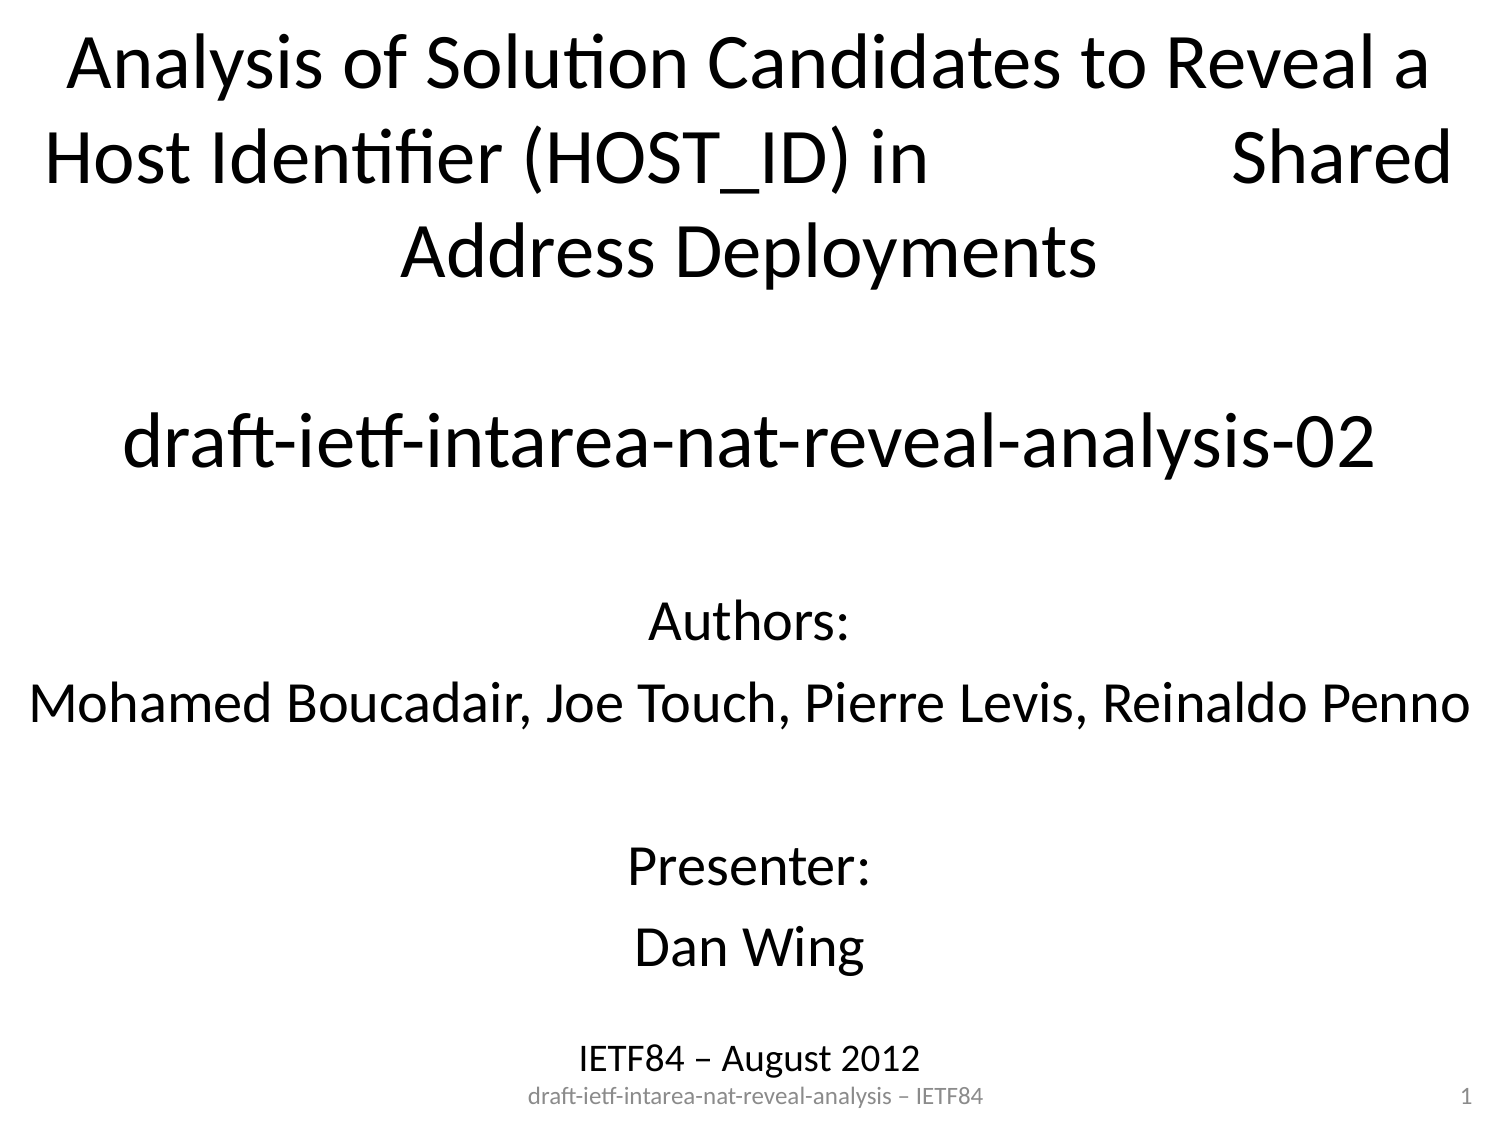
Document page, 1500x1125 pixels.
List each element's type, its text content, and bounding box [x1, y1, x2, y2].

subtitle IETF84 – August 2012 [225, 1025, 1275, 1088]
title Analysis of Solution Candidates to Reveal a Host Identifier (HOST_ID) in Shared Address Deployments draft-ietf-intarea-nat-reveal-analysis-02 [0, 0, 1500, 575]
text_box Authors: Mohamed Boucadair, Joe Touch, Pierre Levis, Reinaldo Penno Presenter: Dan Wing [0, 575, 1500, 988]
slide_number 1 [1137, 1065, 1488, 1125]
